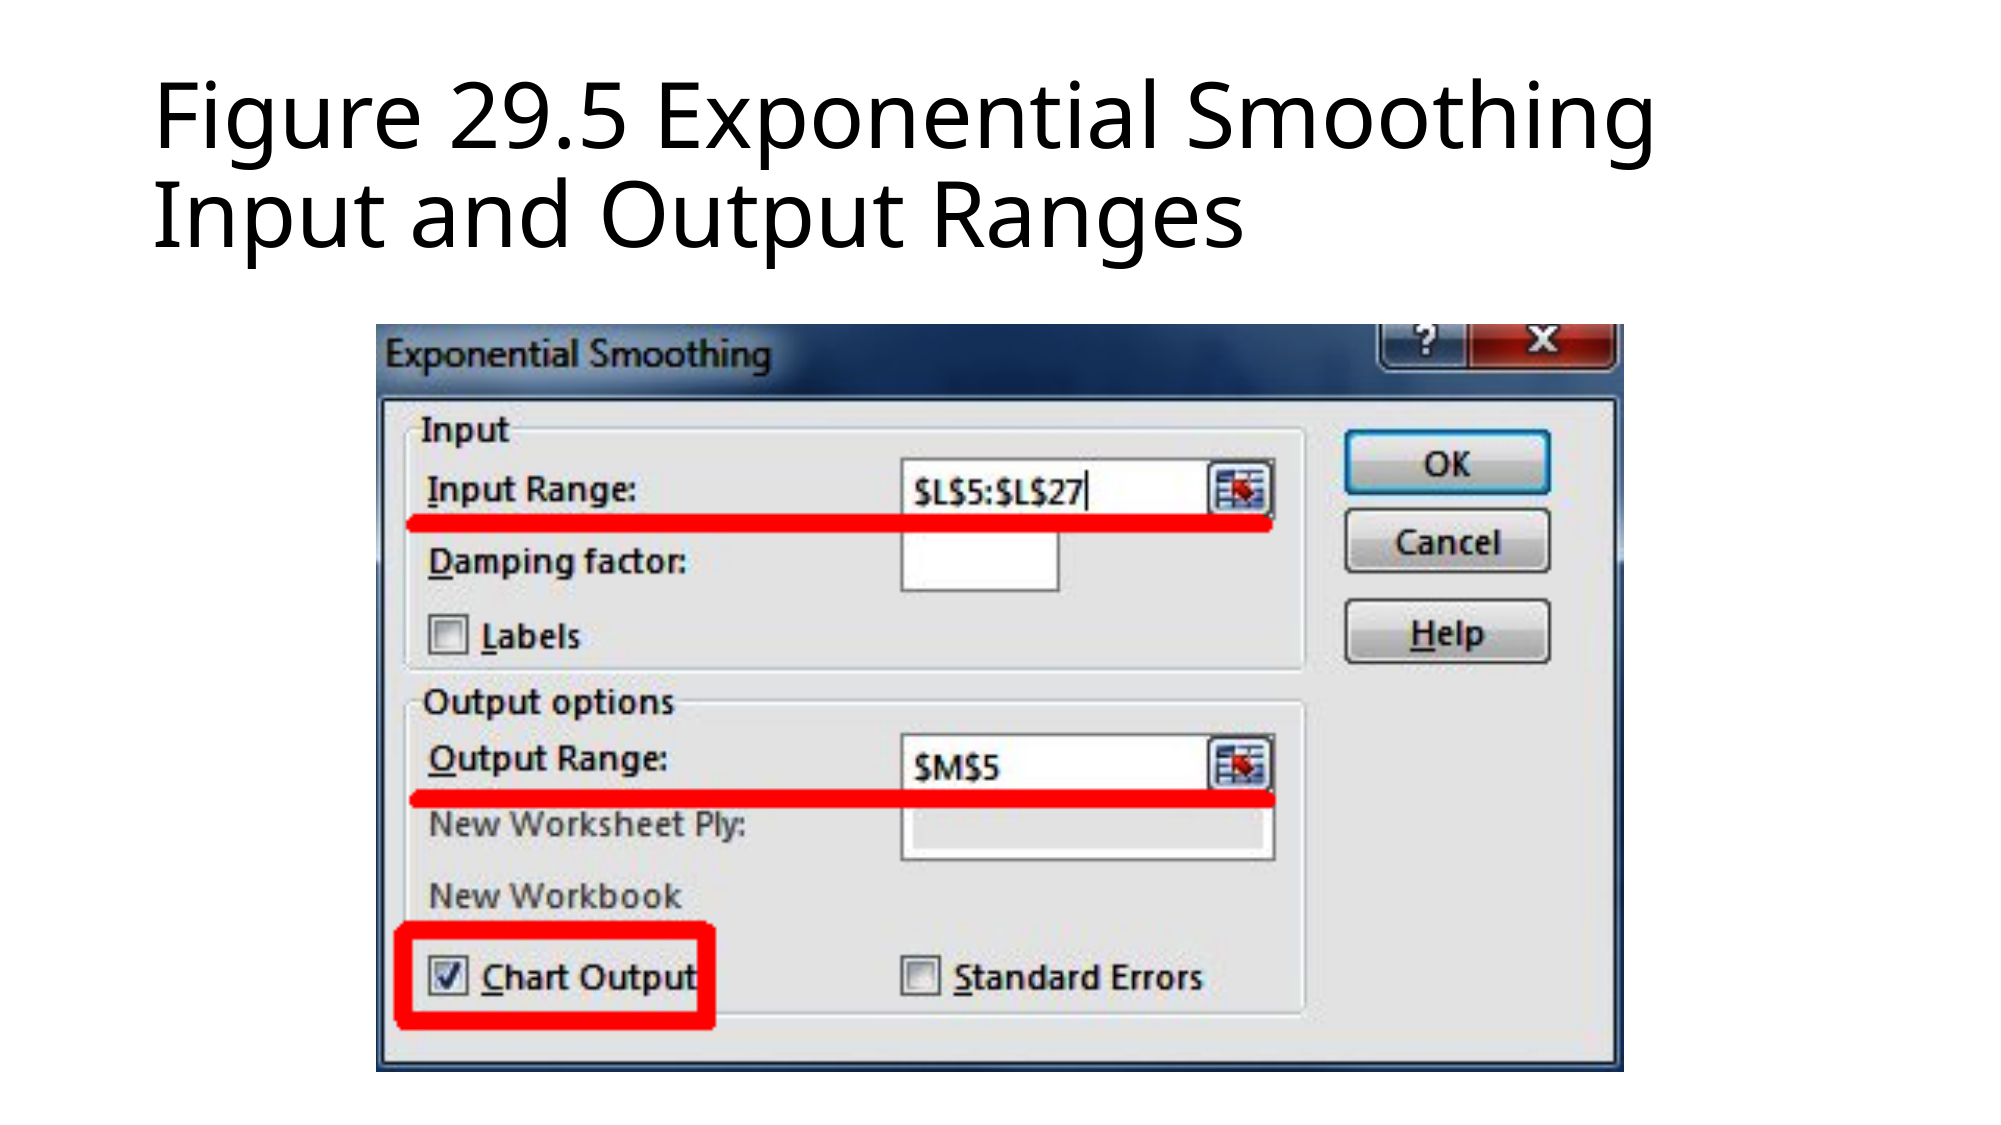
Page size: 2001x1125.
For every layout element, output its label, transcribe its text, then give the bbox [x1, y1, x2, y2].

title Figure 29.5 Exponential Smoothing Input and Output Ranges [137, 59, 1863, 278]
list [376, 324, 1624, 1072]
